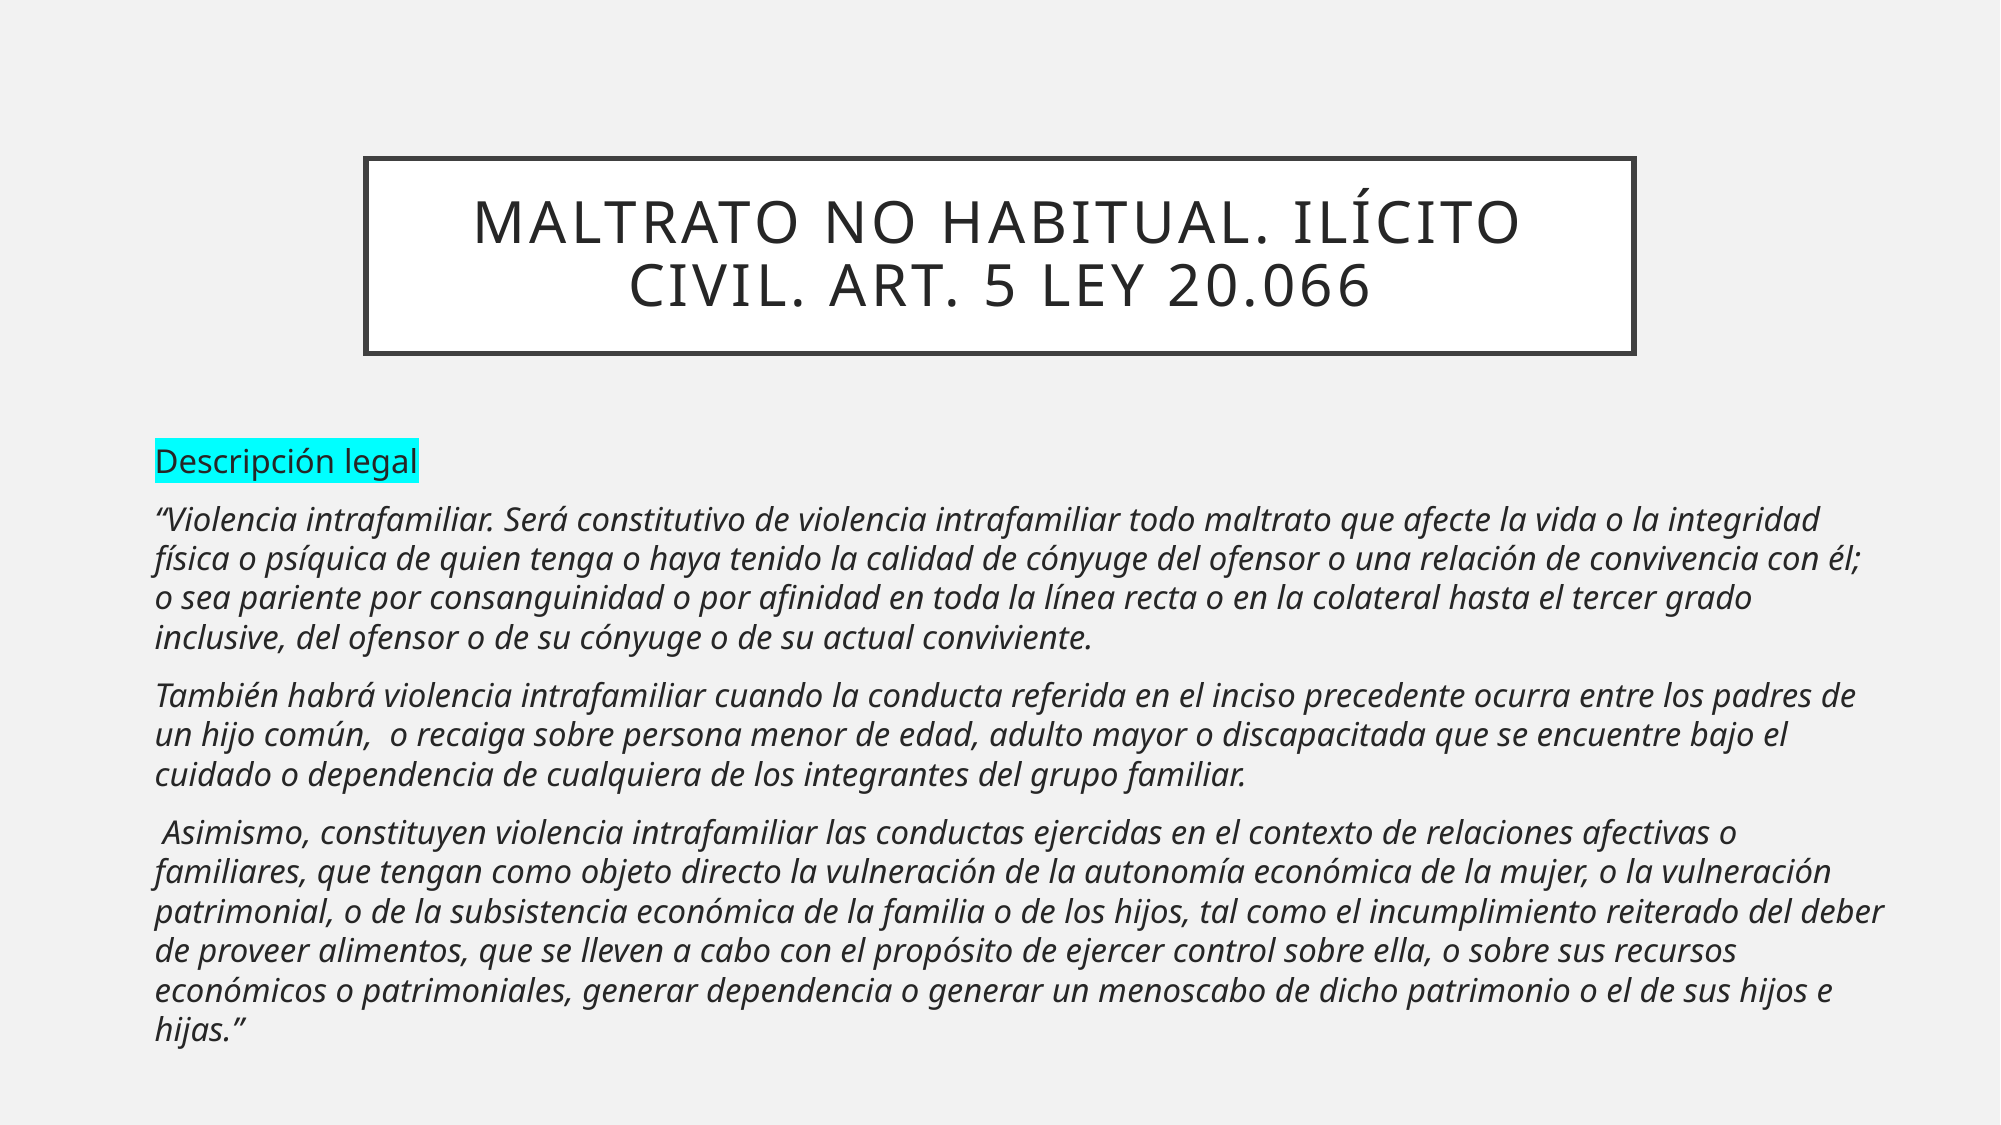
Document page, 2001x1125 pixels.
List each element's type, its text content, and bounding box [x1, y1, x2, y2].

title Maltrato no habitual. Ilícito civil. Art. 5 ley 20.066 [363, 156, 1637, 356]
list Descripción legal “Violencia intrafamiliar. Será constitutivo de violencia intrafamiliar todo maltrato que afecte la vida o la integridad física o psíquica de quien tenga o haya tenido la calidad de cónyuge del ofensor o una relación de convivencia con él; o sea pariente por consanguinidad o por afinidad en toda la línea recta o en la colateral hasta el tercer grado inclusive, del ofensor o de su cónyuge o de su actual conviviente. También habrá violencia intrafamiliar cuando la conducta referida en el inciso precedente ocurra entre los padres de un hijo común, o recaiga sobre persona menor de edad, adulto mayor o discapacitada que se encuentre bajo el cuidado o dependencia de cualquiera de los integrantes del grupo familiar. Asimismo, constituyen violencia intrafamiliar las conductas ejercidas en el contexto de relaciones afectivas o familiares, que tengan como objeto directo la vulneración de la autonomía económica de la mujer, o la vulneración patrimonial, o de la subsistencia económica de la familia o de los hijos, tal como el incumplimiento reiterado del deber de proveer alimentos, que se lleven a cabo con el propósito de ejercer control sobre ella, o sobre sus recursos económicos o patrimoniales, generar dependencia o generar un menoscabo de dicho patrimonio o el de sus hijos e hijas.” [139, 432, 1906, 1061]
